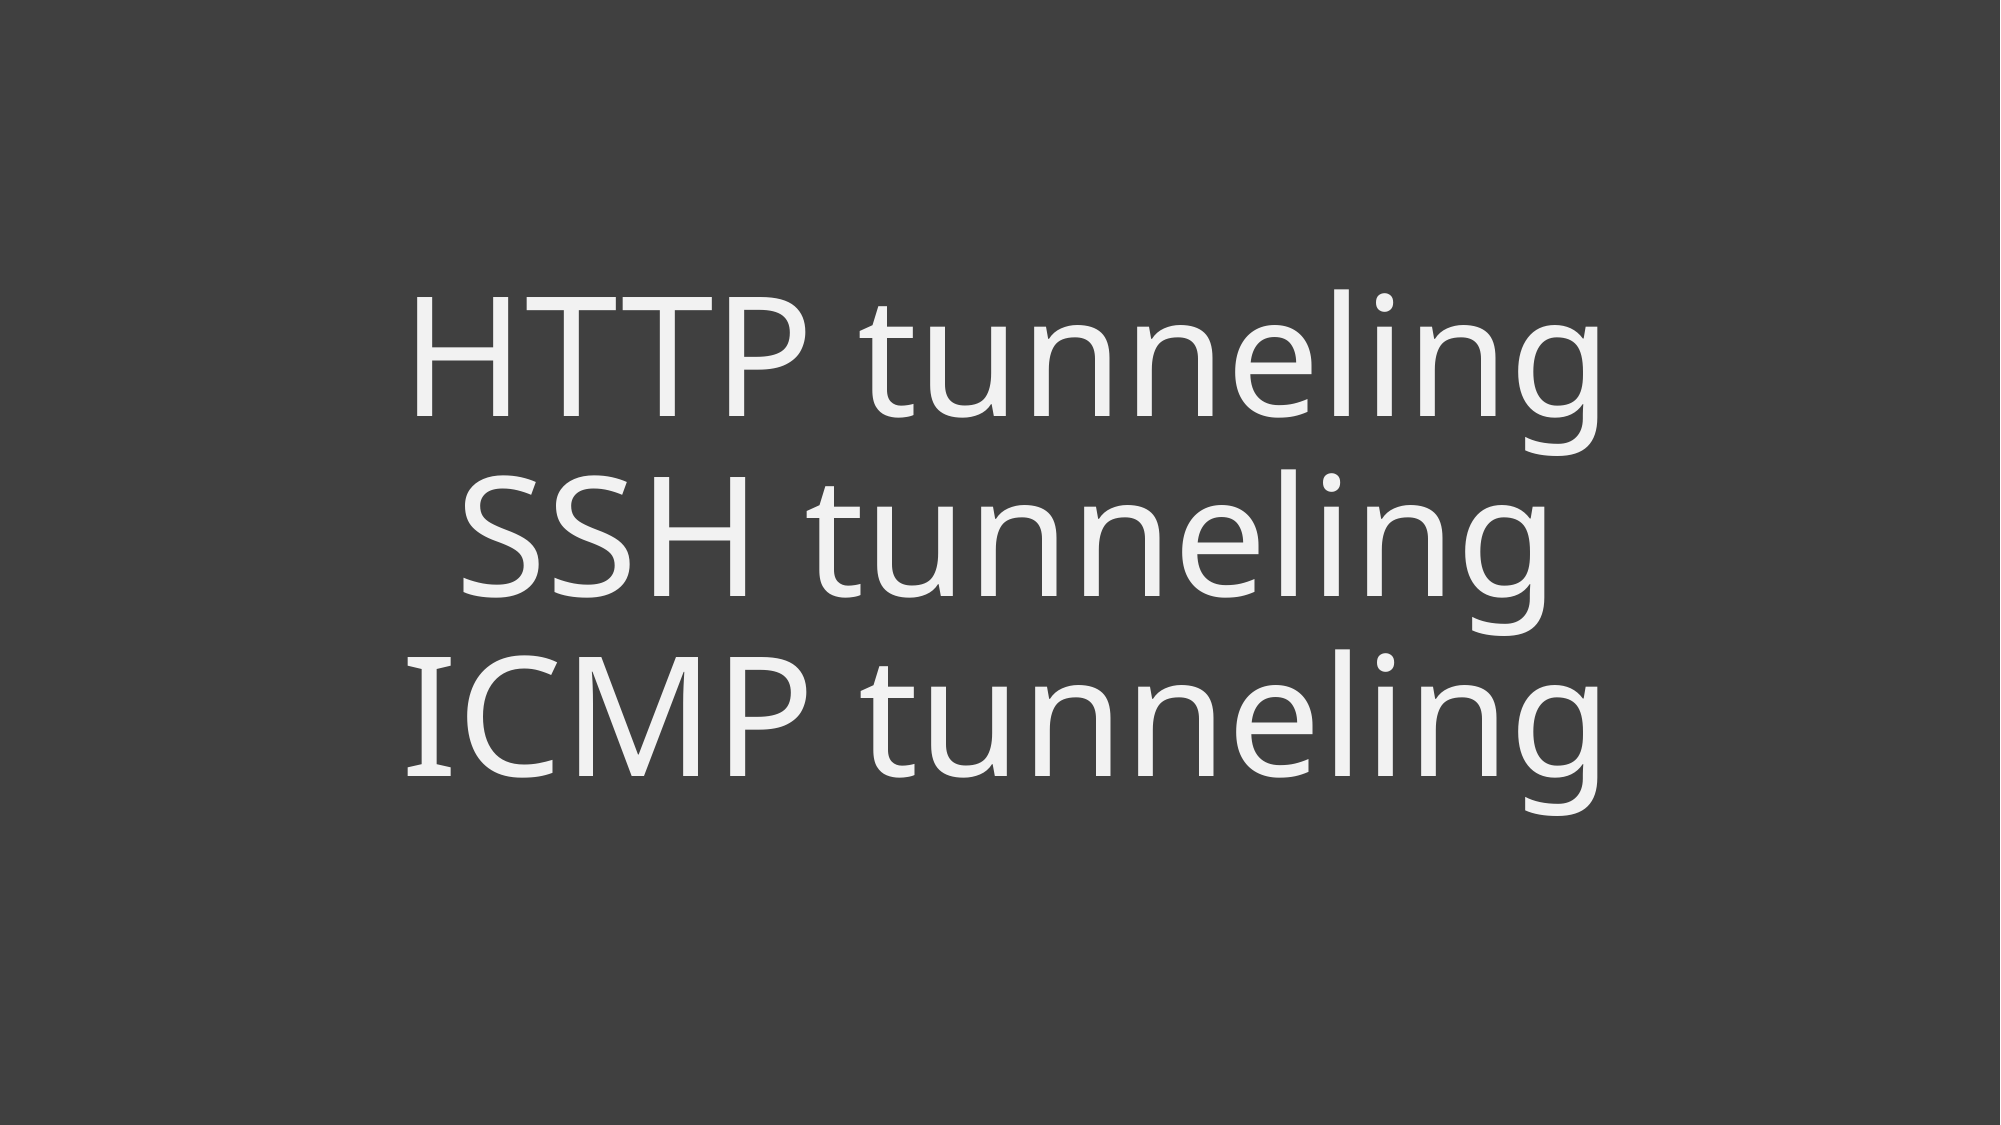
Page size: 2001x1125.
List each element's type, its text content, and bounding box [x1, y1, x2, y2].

text_box HTTP tunneling SSH tunneling ICMP tunneling [88, 242, 1926, 844]
